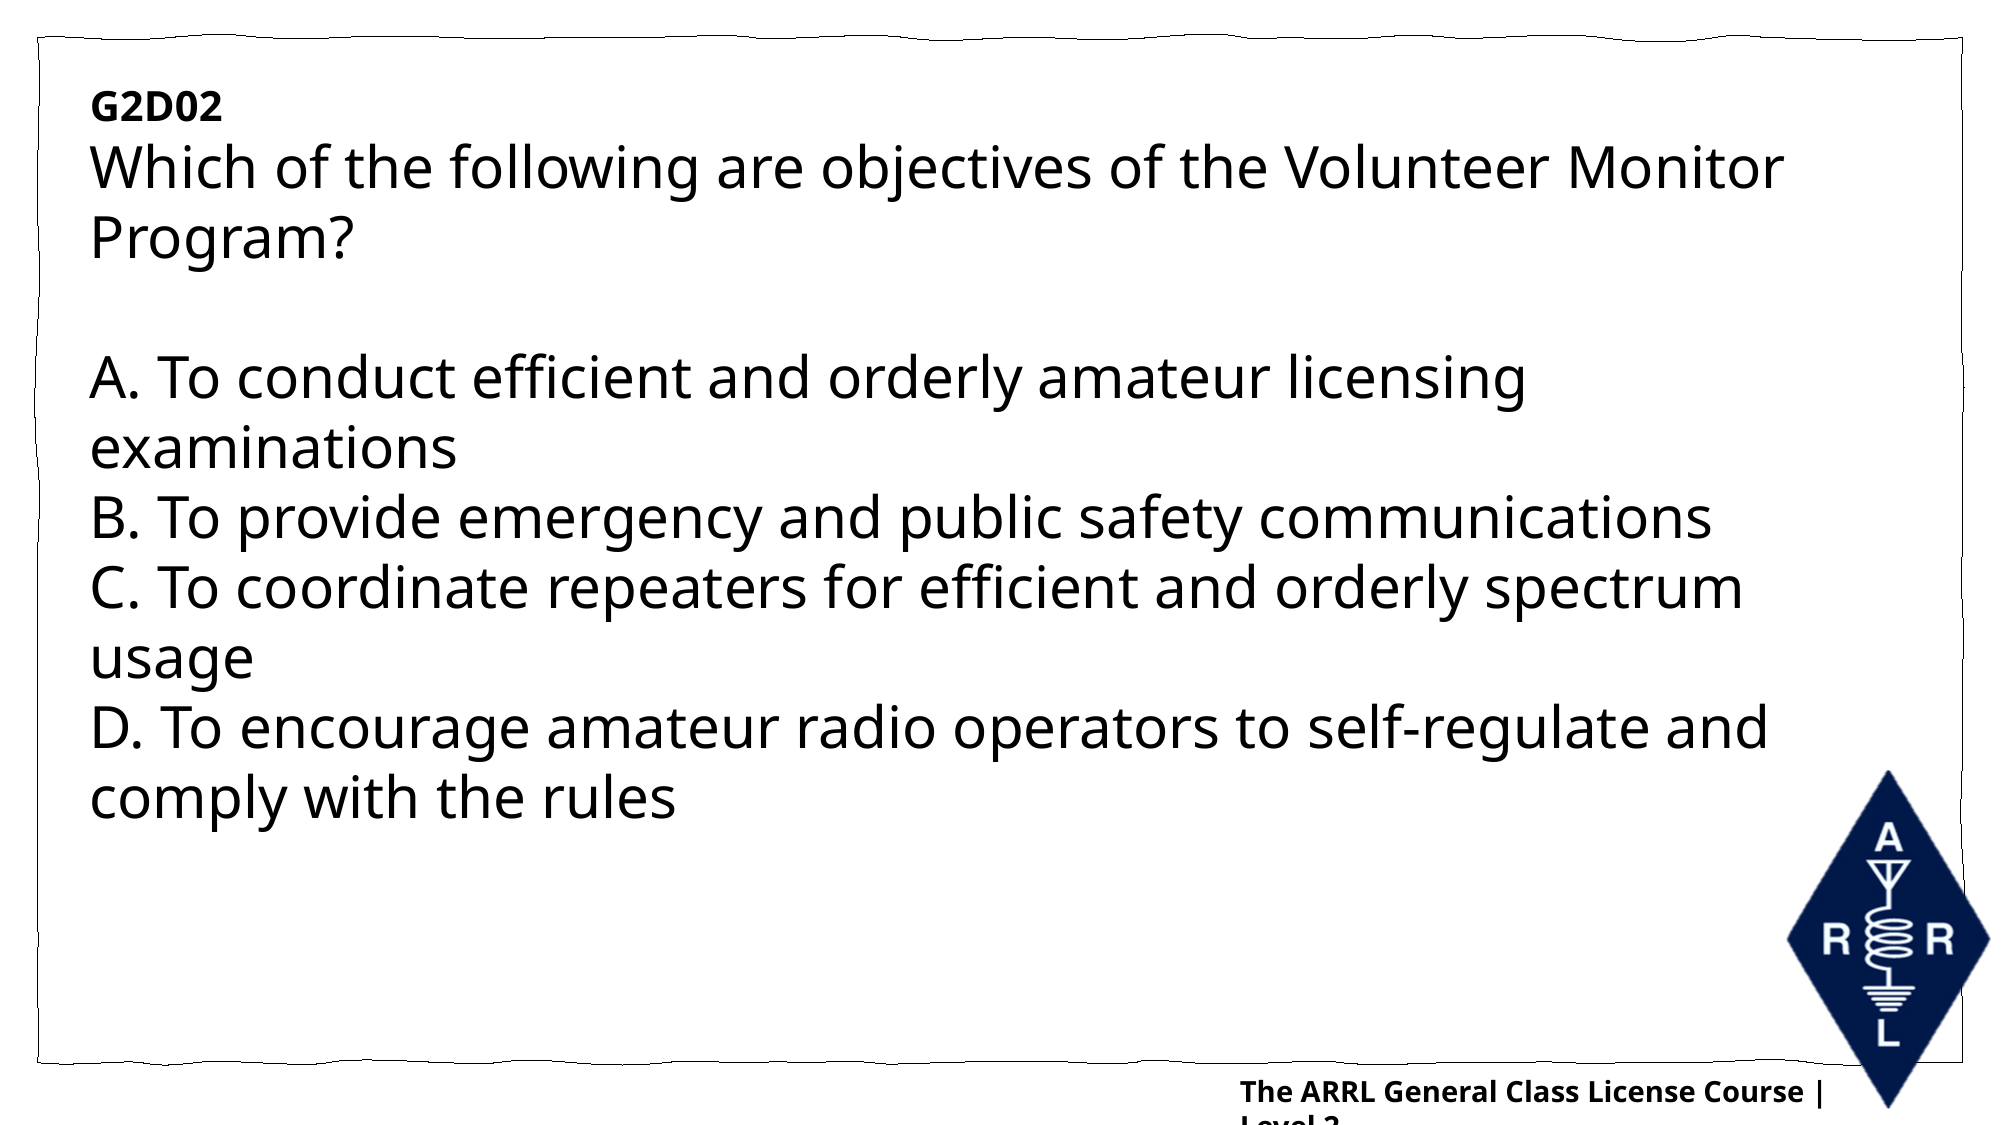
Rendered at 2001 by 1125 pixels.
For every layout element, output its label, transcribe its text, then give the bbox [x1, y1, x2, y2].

text_box G2D02 Which of the following are objectives of the Volunteer Monitor Program? A. To conduct efficient and orderly amateur licensing examinations B. To provide emergency and public safety communications C. To coordinate repeaters for efficient and orderly spectrum usage D. To encourage amateur radio operators to self-regulate and comply with the rules [75, 72, 1850, 838]
picture [1773, 752, 1999, 1125]
